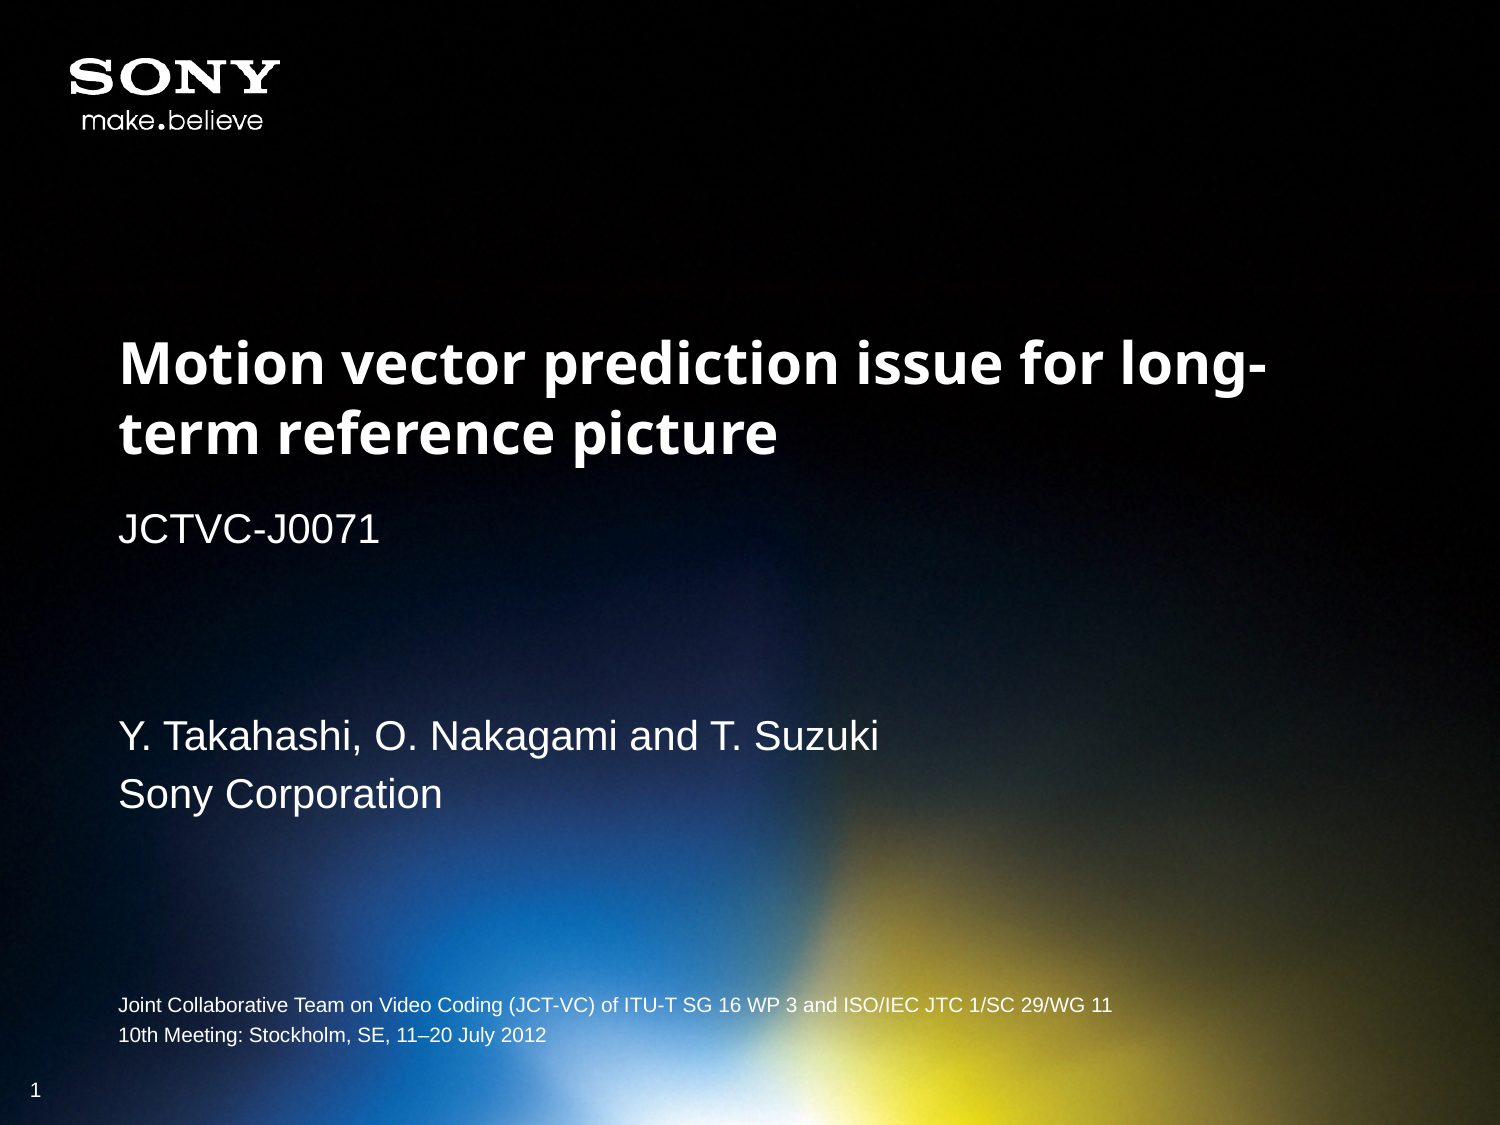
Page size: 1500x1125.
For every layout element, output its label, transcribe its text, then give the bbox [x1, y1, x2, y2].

list Y. Takahashi, O. Nakagami and T. Suzuki Sony Corporation [118, 708, 1382, 780]
list Joint Collaborative Team on Video Coding (JCT-VC) of ITU-T SG 16 WP 3 and ISO/IEC JTC 1/SC 29/WG 11 10th Meeting: Stockholm, SE, 11–20 July 2012 [118, 992, 1382, 1052]
slide_number 1 [0, 1071, 42, 1108]
picture [0, 0, 1500, 1125]
subtitle JCTVC-J0071 [118, 501, 1382, 573]
title Motion vector prediction issue for long-term reference picture [118, 383, 1382, 467]
